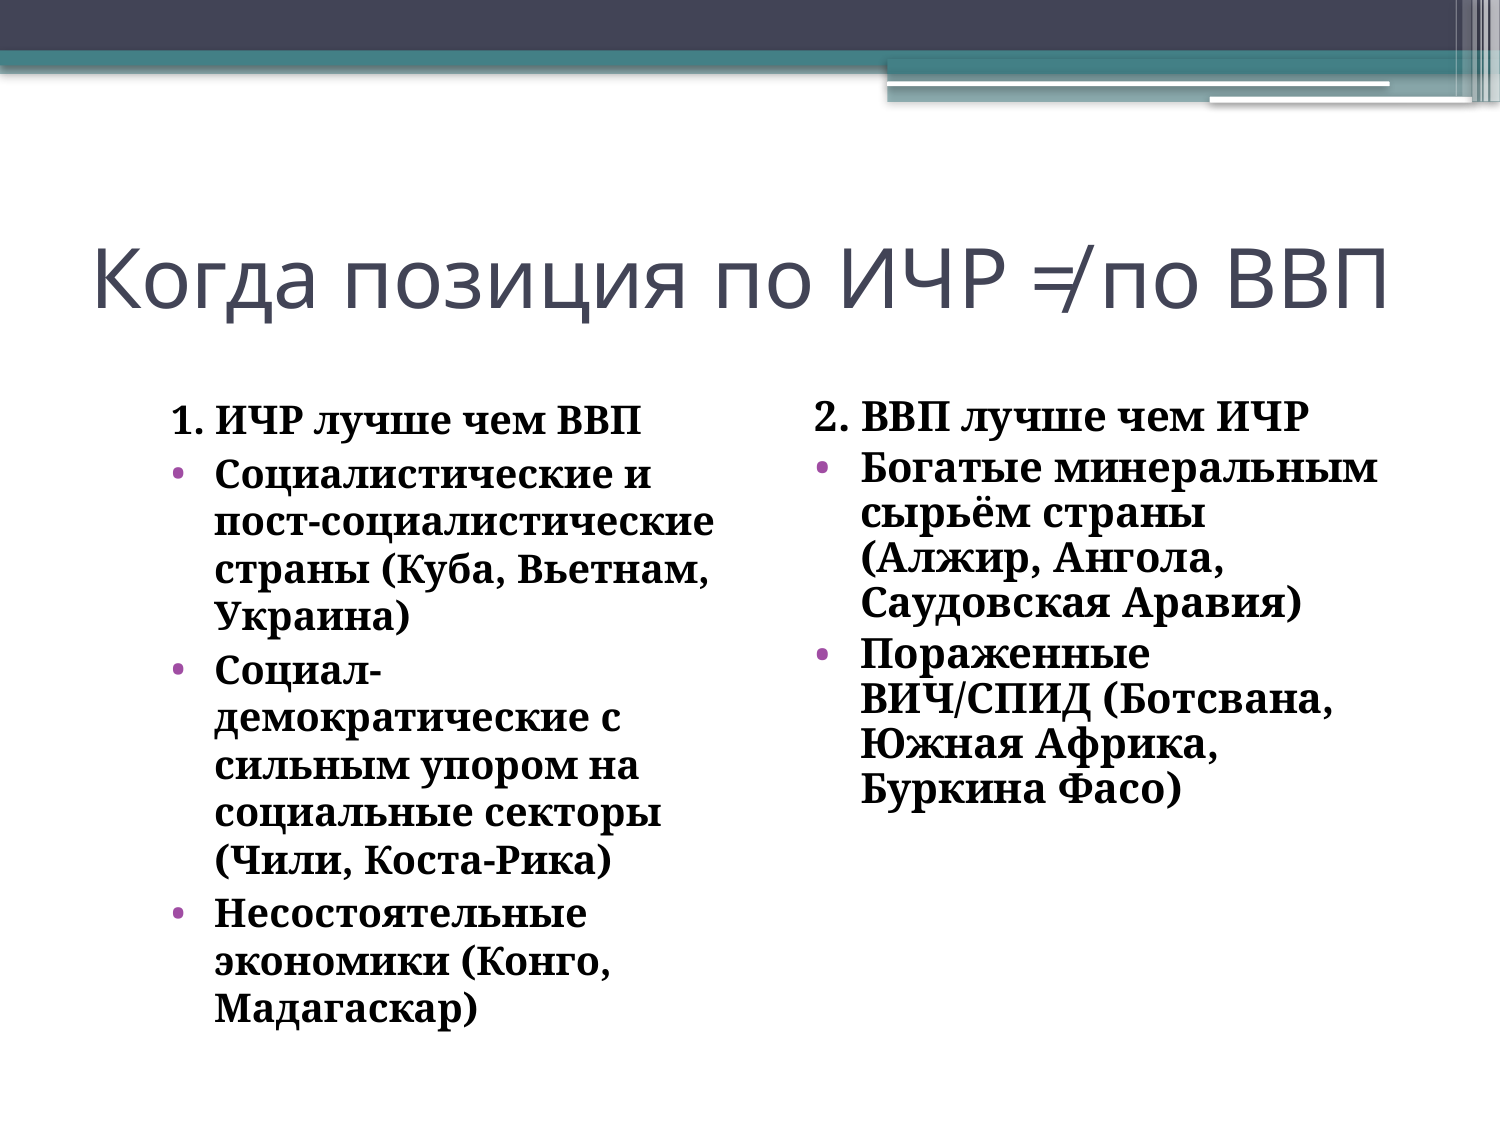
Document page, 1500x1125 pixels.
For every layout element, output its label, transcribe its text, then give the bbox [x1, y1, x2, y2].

title Когда позиция по ИЧР ≠ по ВВП [74, 187, 1426, 363]
list 2. ВВП лучше чем ИЧР Богатые минеральным сырьём страны (Алжир, Ангола, Саудовская Аравия) Пораженные ВИЧ/СПИД (Ботсвана, Южная Африка, Буркина Фасо) [779, 387, 1400, 999]
list 1. ИЧР лучше чем ВВП Социалистические и пост-социалистические страны (Куба, Вьетнам, Украина) Социал-демократические с сильным упором на социальные секторы (Чили, Коста-Рика) Несостоятельные экономики (Конго, Мадагаскар) [137, 387, 757, 1051]
